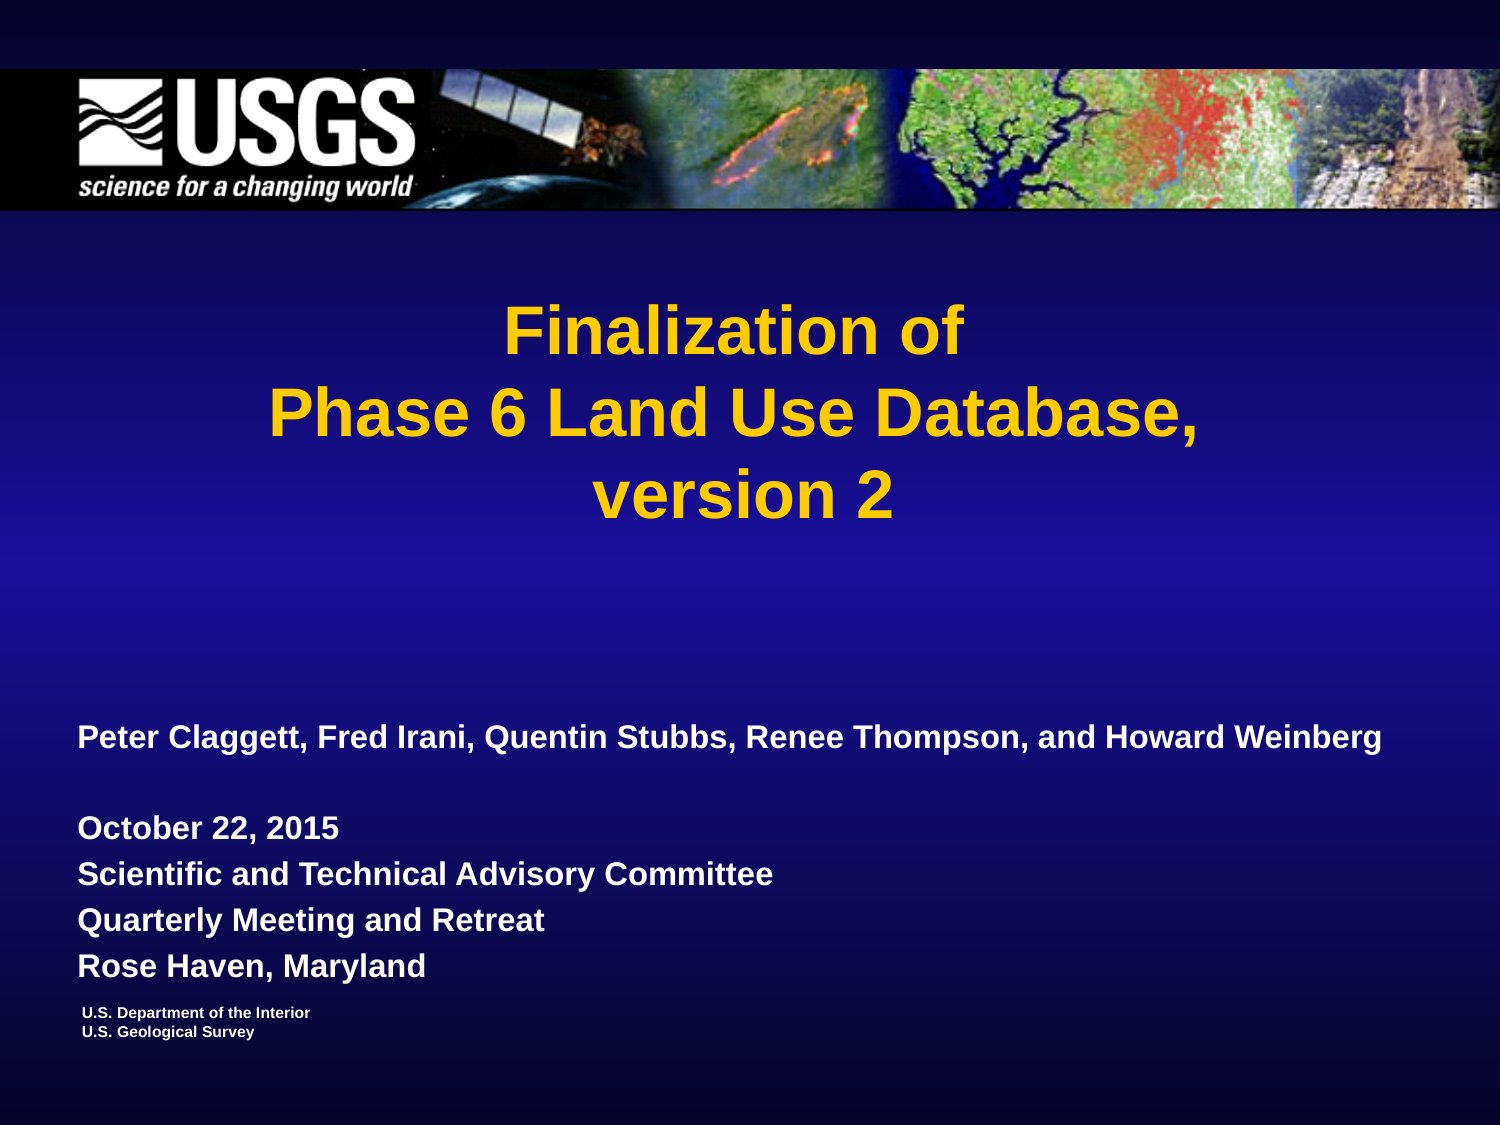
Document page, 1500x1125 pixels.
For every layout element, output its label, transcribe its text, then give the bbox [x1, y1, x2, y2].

subtitle Peter Claggett, Fred Irani, Quentin Stubbs, Renee Thompson, and Howard Weinberg October 22, 2015 Scientific and Technical Advisory Committee Quarterly Meeting and Retreat Rose Haven, Maryland [61, 707, 1426, 997]
picture [0, 69, 1500, 211]
title Finalization of Phase 6 Land Use Database, version 2 [61, 314, 1426, 504]
